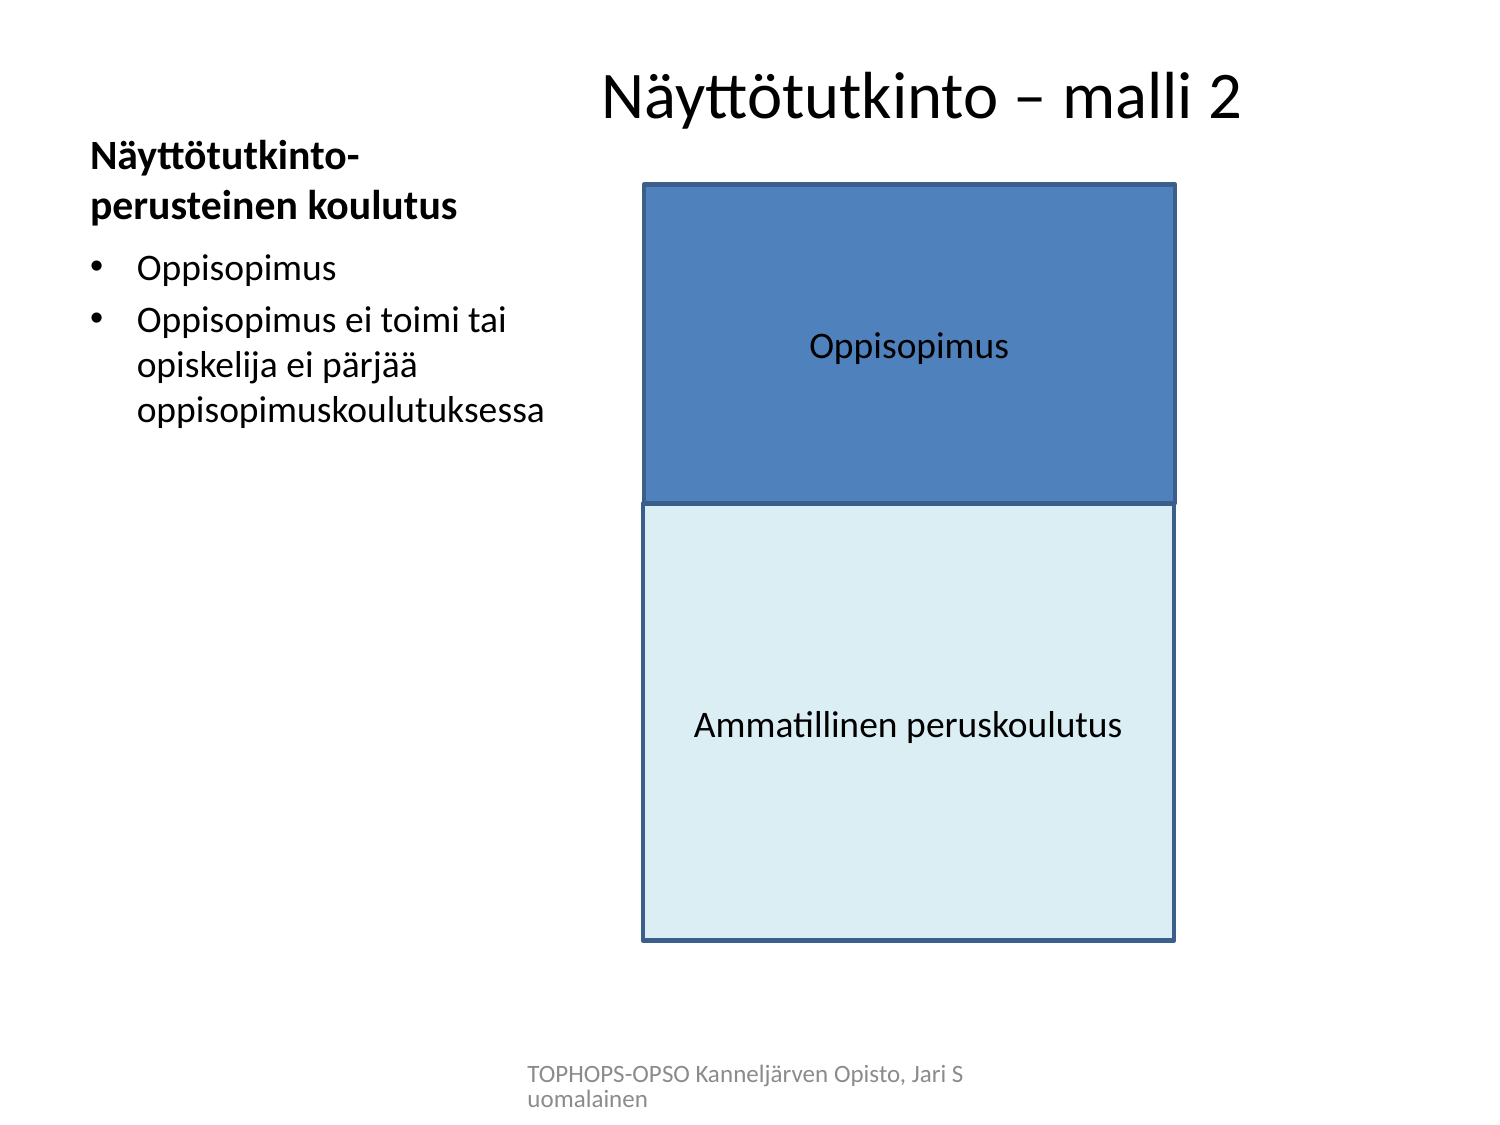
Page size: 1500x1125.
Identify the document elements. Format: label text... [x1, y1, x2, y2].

list Näyttötutkinto – malli 2 [586, 44, 1425, 1005]
title Näyttötutkinto-perusteinen koulutus [75, 44, 569, 235]
list Oppisopimus Oppisopimus ei toimi tai opiskelija ei pärjää oppisopimuskoulutuksessa [75, 235, 569, 1005]
text_box Oppisopimus [642, 182, 1177, 505]
footer TOPHOPS-OPSO Kanneljärven Opisto, Jari Suomalainen [512, 1042, 988, 1103]
text_box Ammatillinen peruskoulutus [641, 501, 1176, 943]
